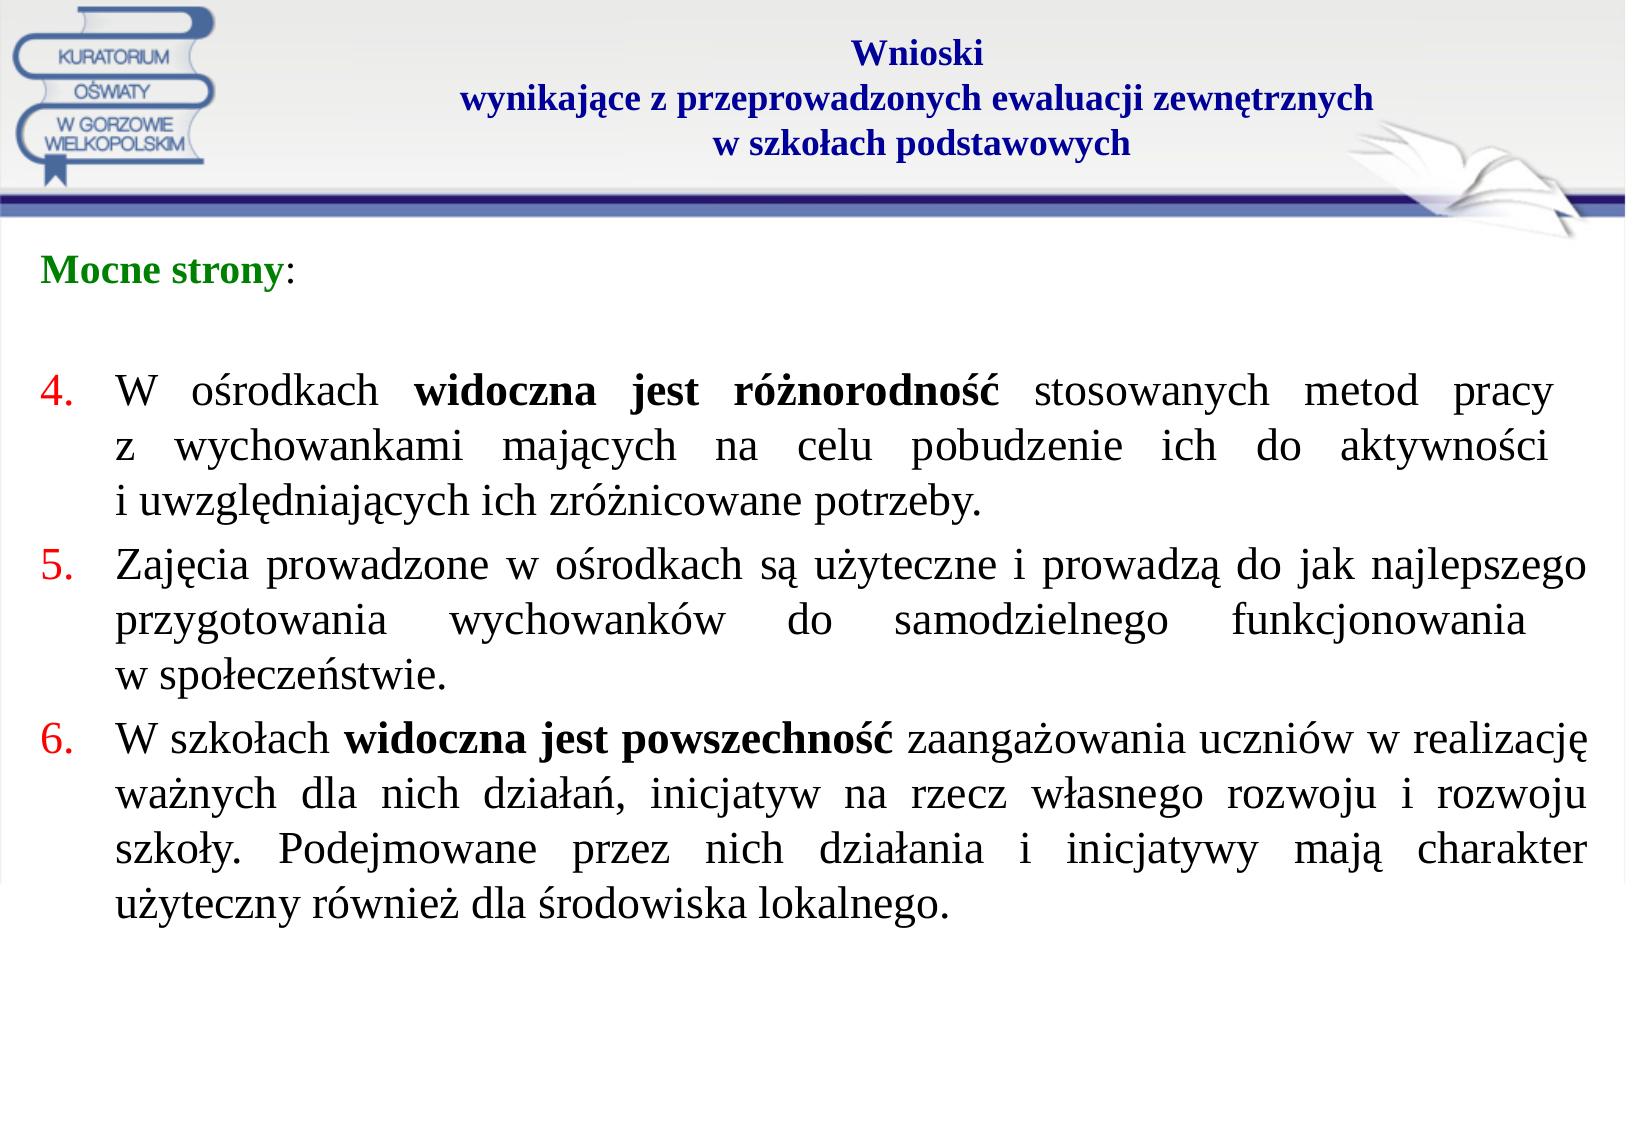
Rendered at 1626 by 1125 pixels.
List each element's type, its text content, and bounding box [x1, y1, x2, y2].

title Wnioski wynikające z przeprowadzonych ewaluacji zewnętrznych w szkołach podstawowych [280, 19, 1564, 172]
picture [0, 0, 1626, 1125]
list Mocne strony: W ośrodkach widoczna jest różnorodność stosowanych metod pracy z wychowankami mających na celu pobudzenie ich do aktywności i uwzględniających ich zróżnicowane potrzeby. Zajęcia prowadzone w ośrodkach są użyteczne i prowadzą do jak najlepszego przygotowania wychowanków do samodzielnego funkcjonowania w społeczeństwie. W szkołach widoczna jest powszechność zaangażowania uczniów w realizację ważnych dla nich działań, inicjatyw na rzecz własnego rozwoju i rozwoju szkoły. Podejmowane przez nich działania i inicjatywy mają charakter użyteczny również dla środowiska lokalnego. [25, 234, 1604, 1106]
